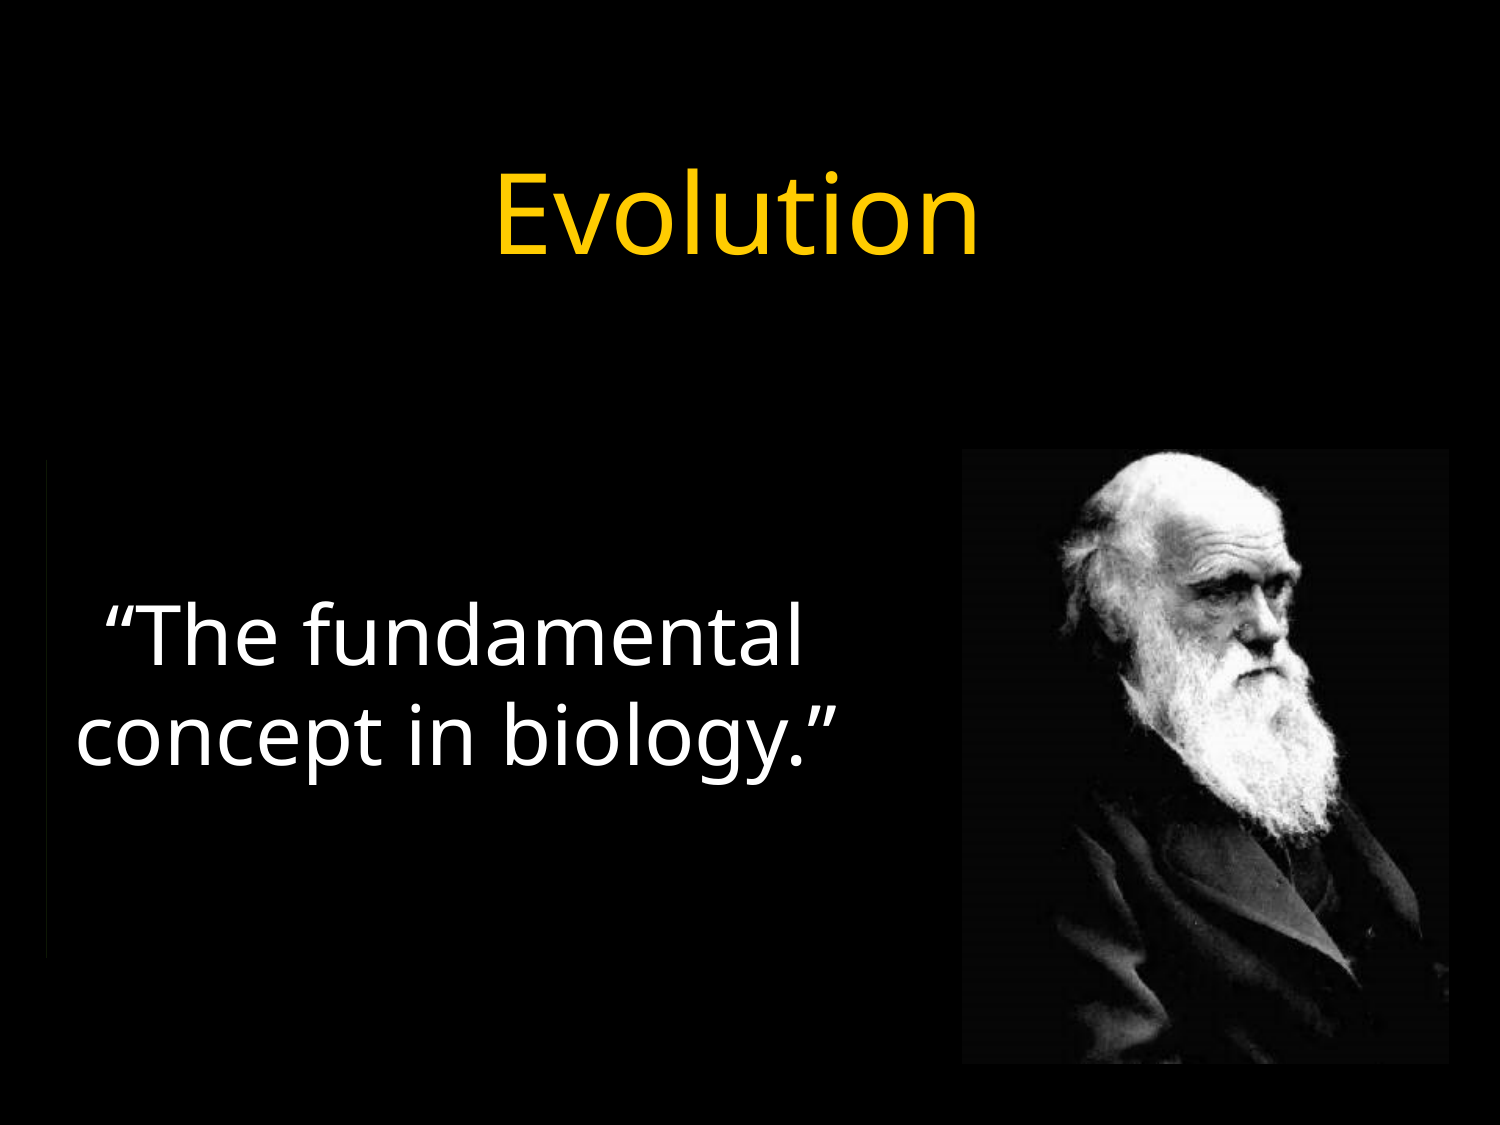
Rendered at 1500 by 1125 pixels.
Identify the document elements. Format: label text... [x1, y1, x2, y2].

picture [962, 449, 1449, 1065]
subtitle “The fundamental concept in biology.” [49, 574, 863, 863]
title Evolution [99, 137, 1376, 286]
